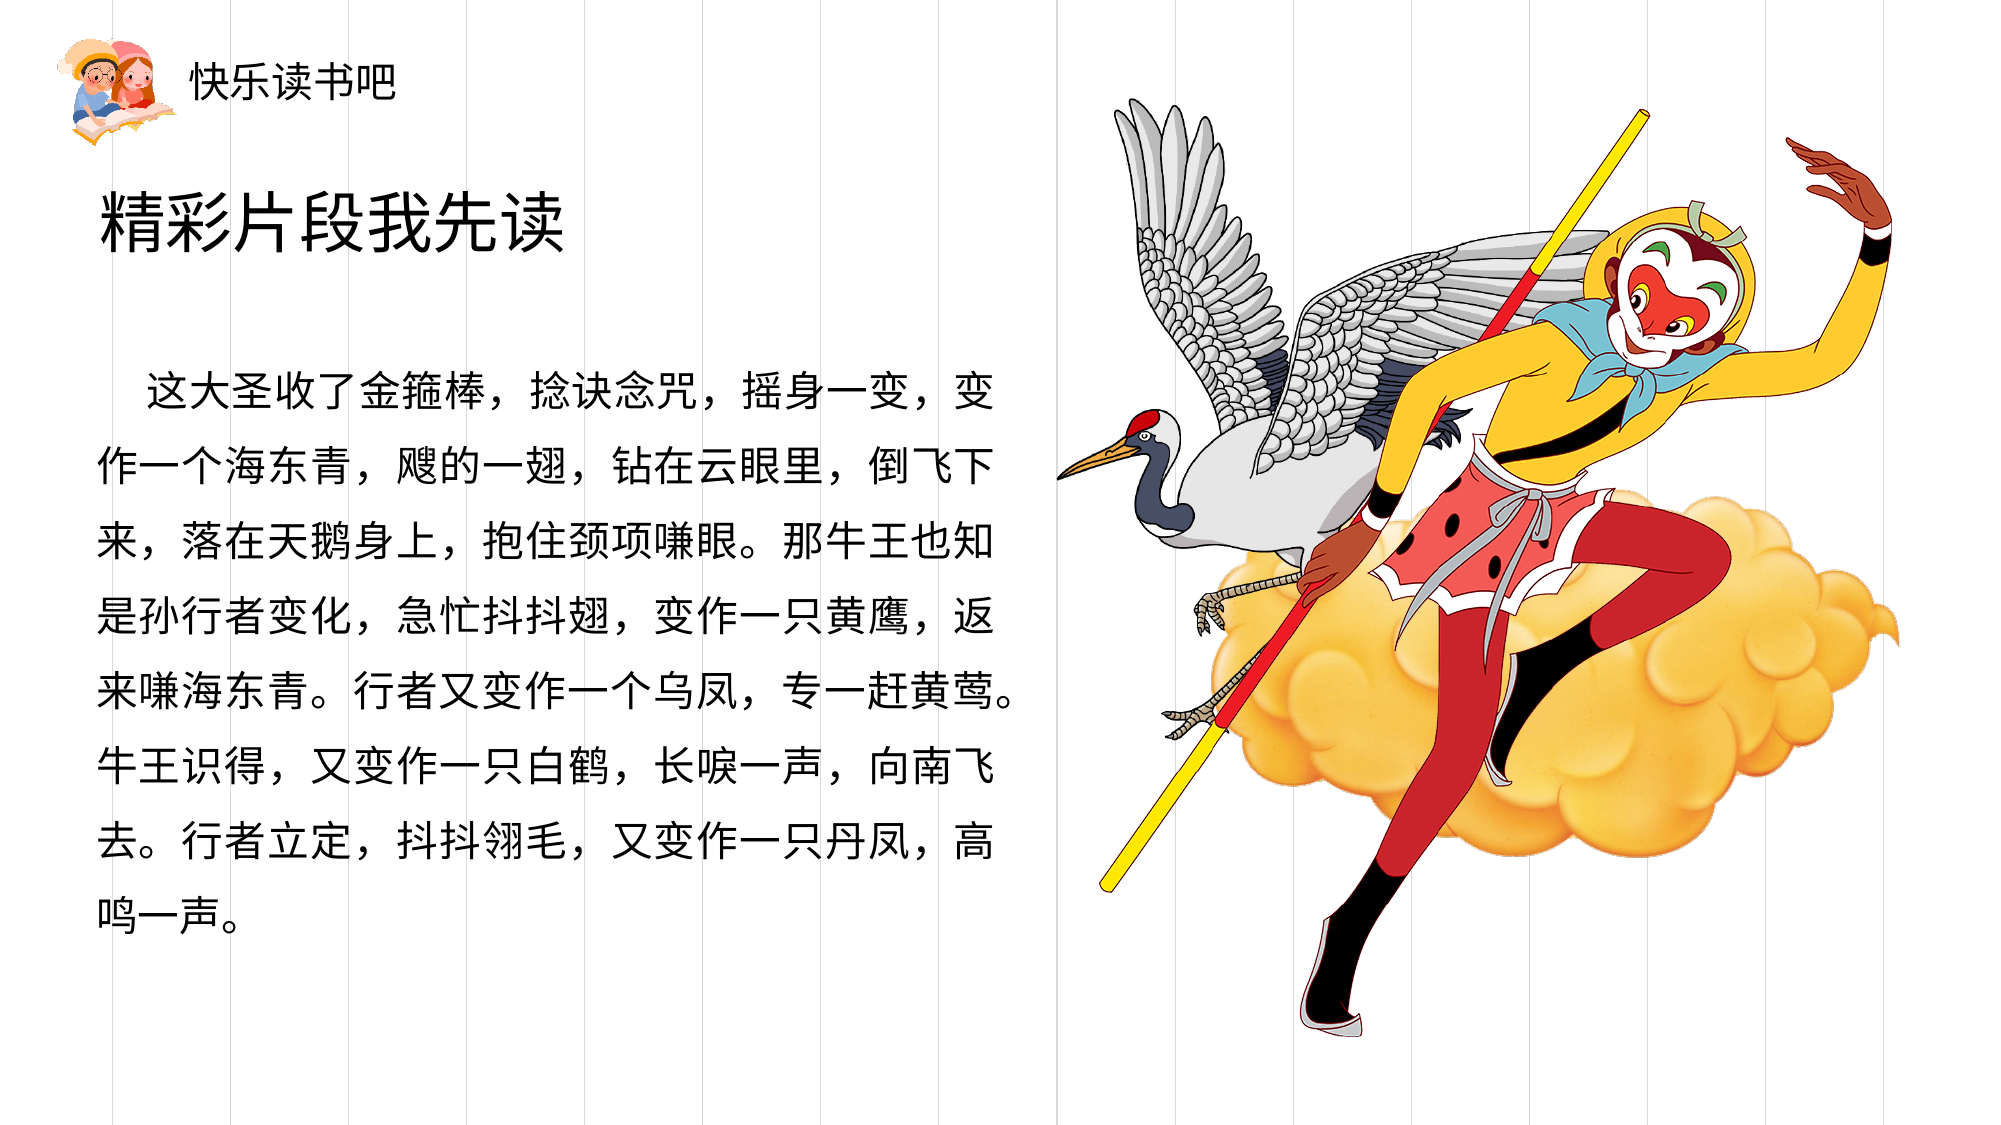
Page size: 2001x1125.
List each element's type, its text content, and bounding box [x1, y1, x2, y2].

text_box 精彩片段我先读 [84, 173, 582, 268]
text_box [1010, 88, 1930, 1037]
picture [3, 6, 231, 169]
text_box 这大圣收了金箍棒，捻诀念咒，摇身一变，变作一个海东青，飕的一翅，钻在云眼里，倒飞下来，落在天鹅身上，抱住颈项嗛眼。那牛王也知是孙行者变化，急忙抖抖翅，变作一只黄鹰，返来嗛海东青。行者又变作一个乌凤，专一赶黄莺。牛王识得，又变作一只白鹤，长唳一声，向南飞去。行者立定，抖抖翎毛，又变作一只丹凤，高鸣一声。 [81, 332, 1010, 947]
